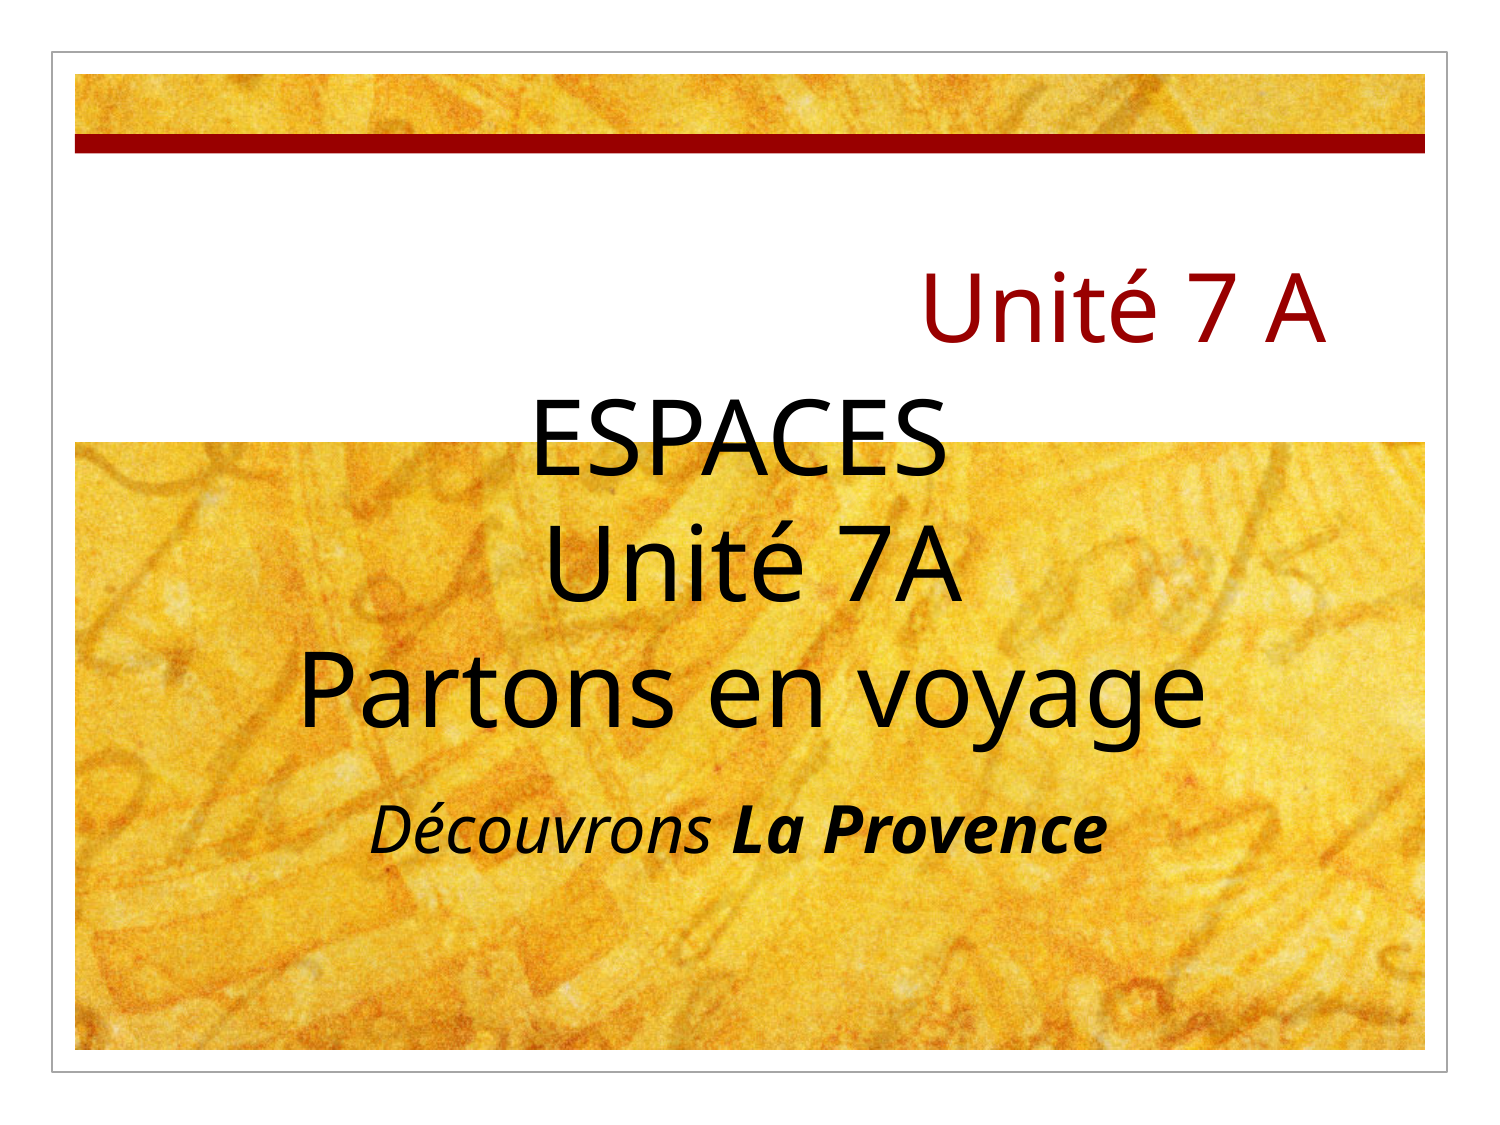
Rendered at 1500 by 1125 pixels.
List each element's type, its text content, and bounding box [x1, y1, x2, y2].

subtitle ESPACES Unité 7A Partons en voyage Découvrons La Provence [112, 362, 1392, 888]
title Unité 7 A [112, 158, 1392, 362]
picture [75, 442, 1425, 1050]
picture [75, 74, 1425, 134]
